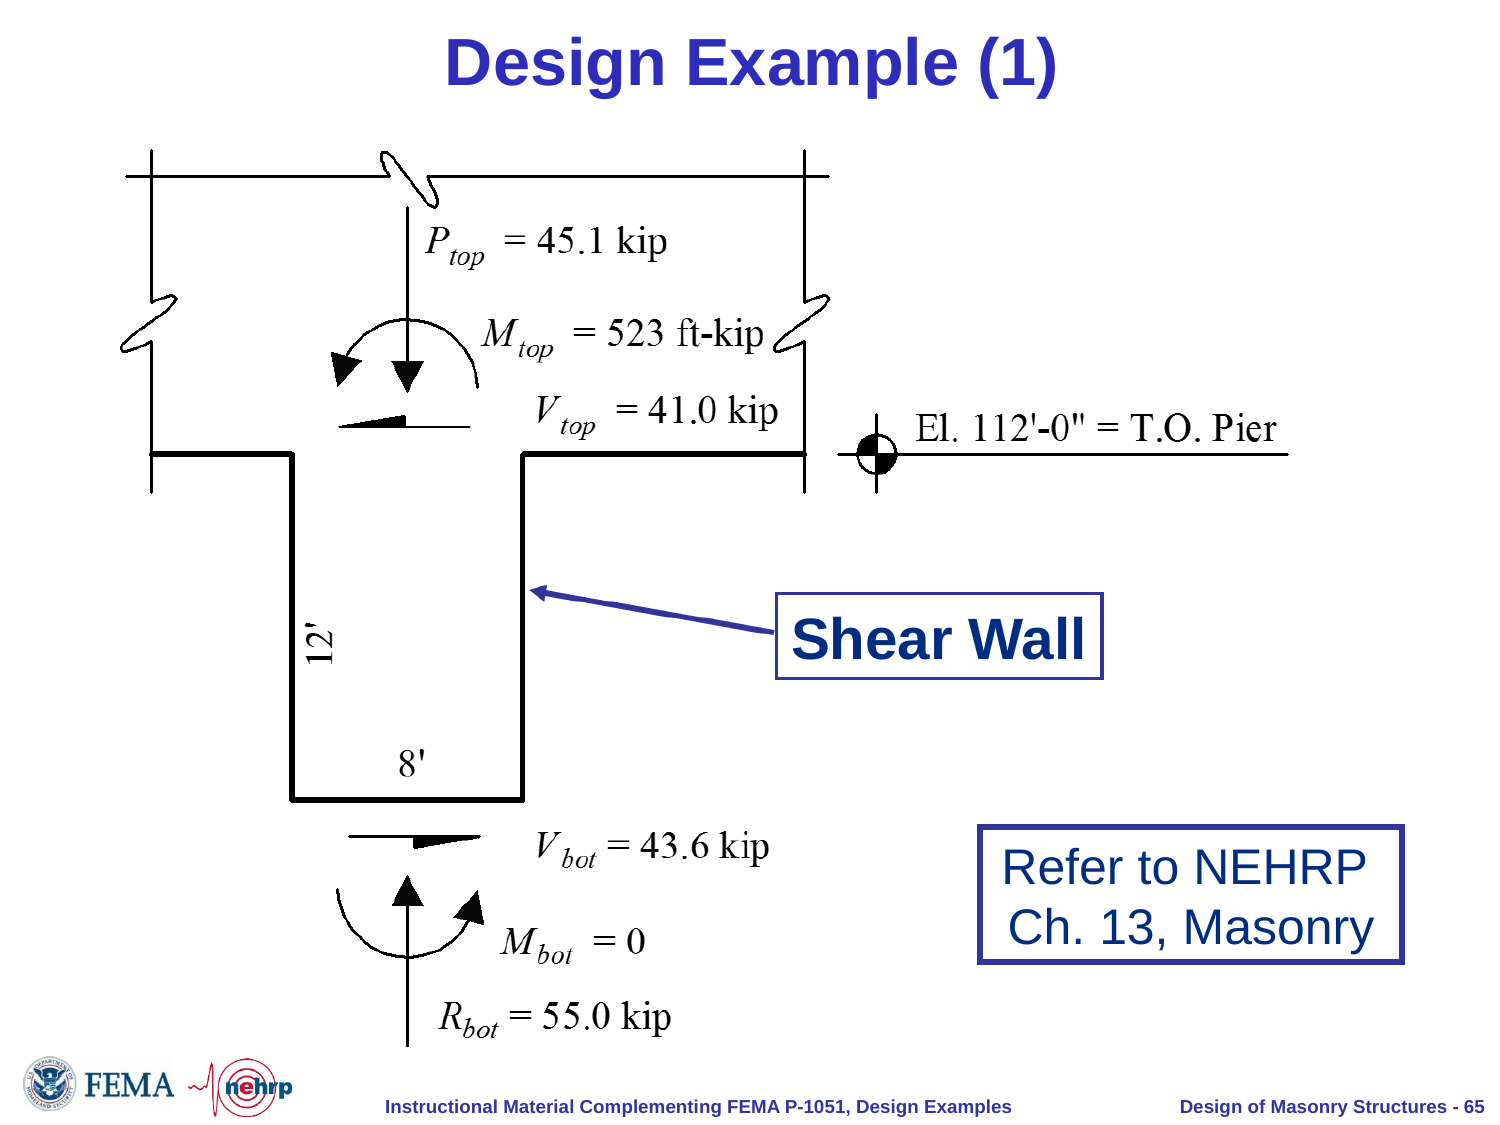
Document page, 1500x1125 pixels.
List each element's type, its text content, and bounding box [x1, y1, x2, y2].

text_box Refer to NEHRP Ch. 13, Masonry [1294, 827, 1403, 963]
footer Instructional Material Complementing FEMA P-1051, Design Examples [337, 1087, 1042, 1125]
picture [23, 1056, 174, 1111]
slide_number Design of Masonry Structures - 65 [1042, 1077, 1500, 1125]
title Design Example (1) [77, 0, 1428, 119]
picture [106, 139, 1291, 1047]
picture [188, 1058, 292, 1117]
